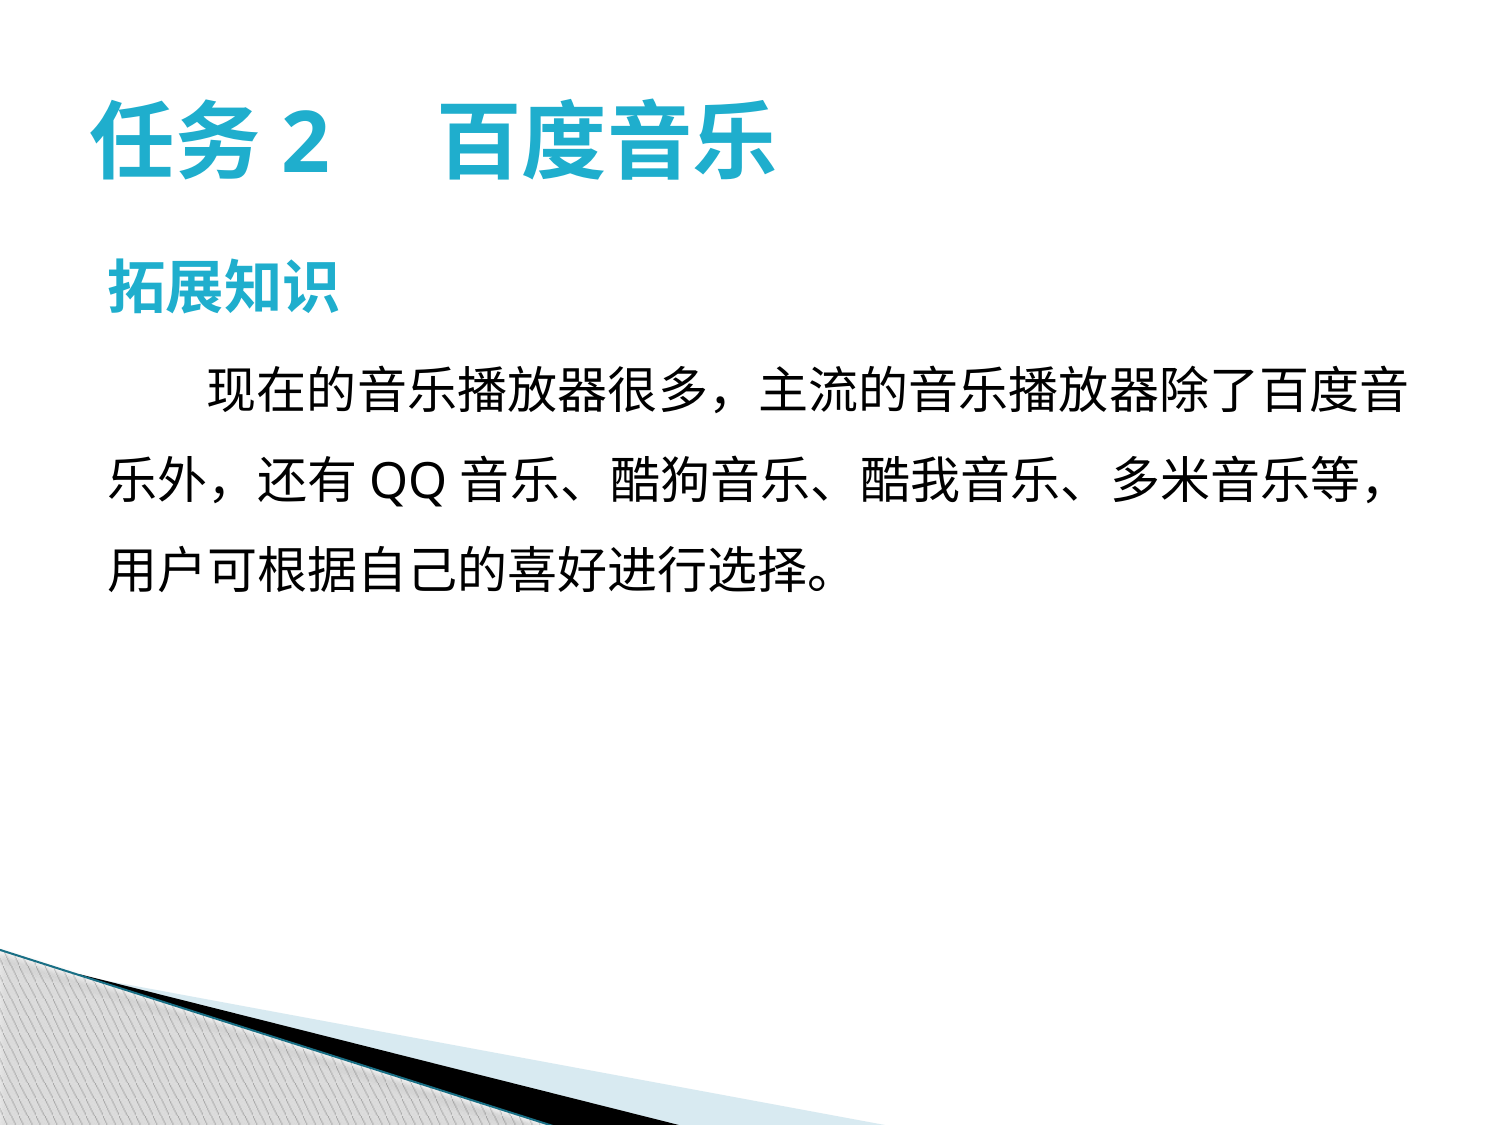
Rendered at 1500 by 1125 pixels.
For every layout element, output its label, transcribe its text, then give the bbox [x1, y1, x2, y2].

title 任务2 百度音乐 [75, 45, 1425, 233]
list 拓展知识 现在的音乐播放器很多，主流的音乐播放器除了百度音乐外，还有QQ音乐、酷狗音乐、酷我音乐、多米音乐等，用户可根据自己的喜好进行选择。 [75, 243, 1425, 986]
